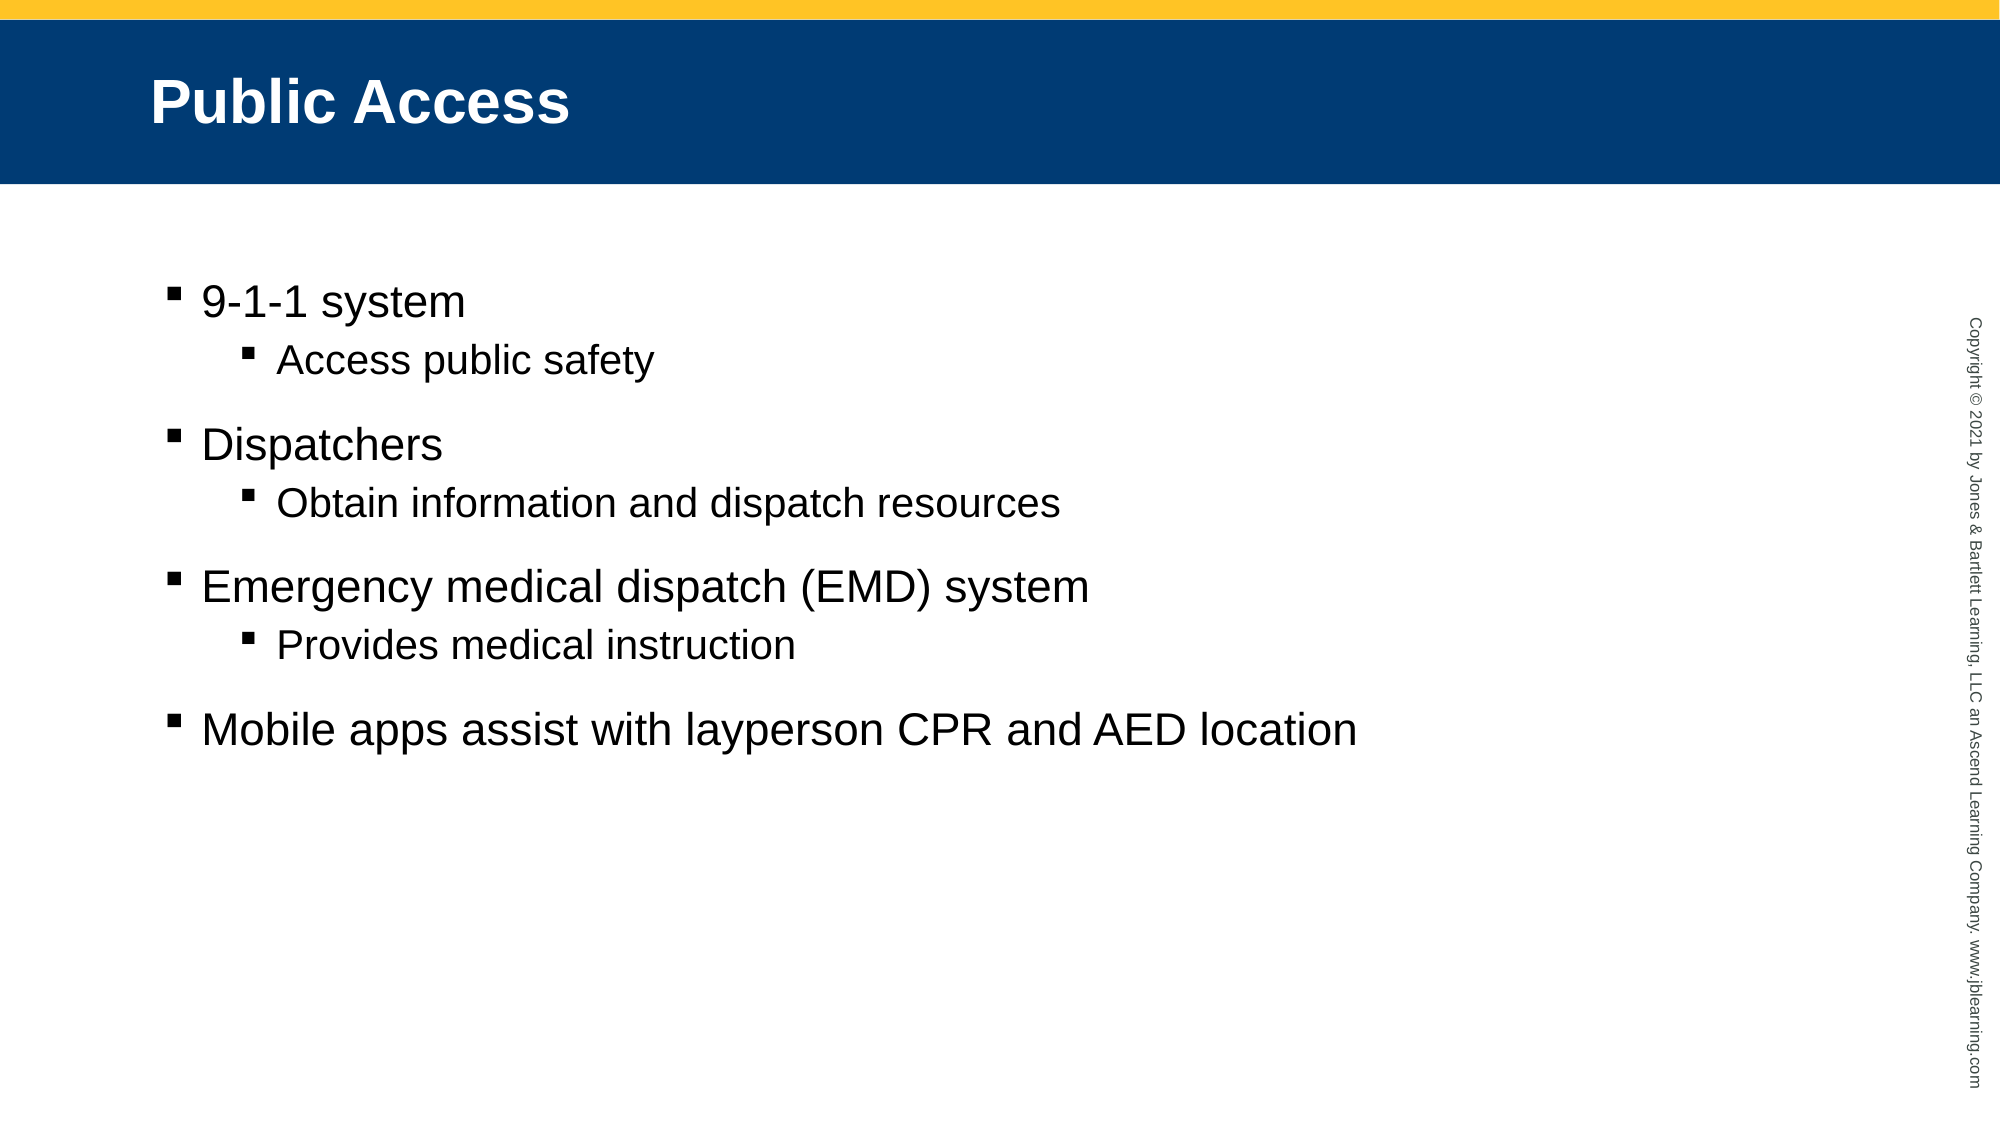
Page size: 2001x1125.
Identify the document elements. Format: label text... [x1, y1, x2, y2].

title Public Access [0, 19, 2000, 185]
list 9-1-1 system Access public safety Dispatchers Obtain information and dispatch resources Emergency medical dispatch (EMD) system Provides medical instruction Mobile apps assist with layperson CPR and AED location [148, 241, 1861, 896]
